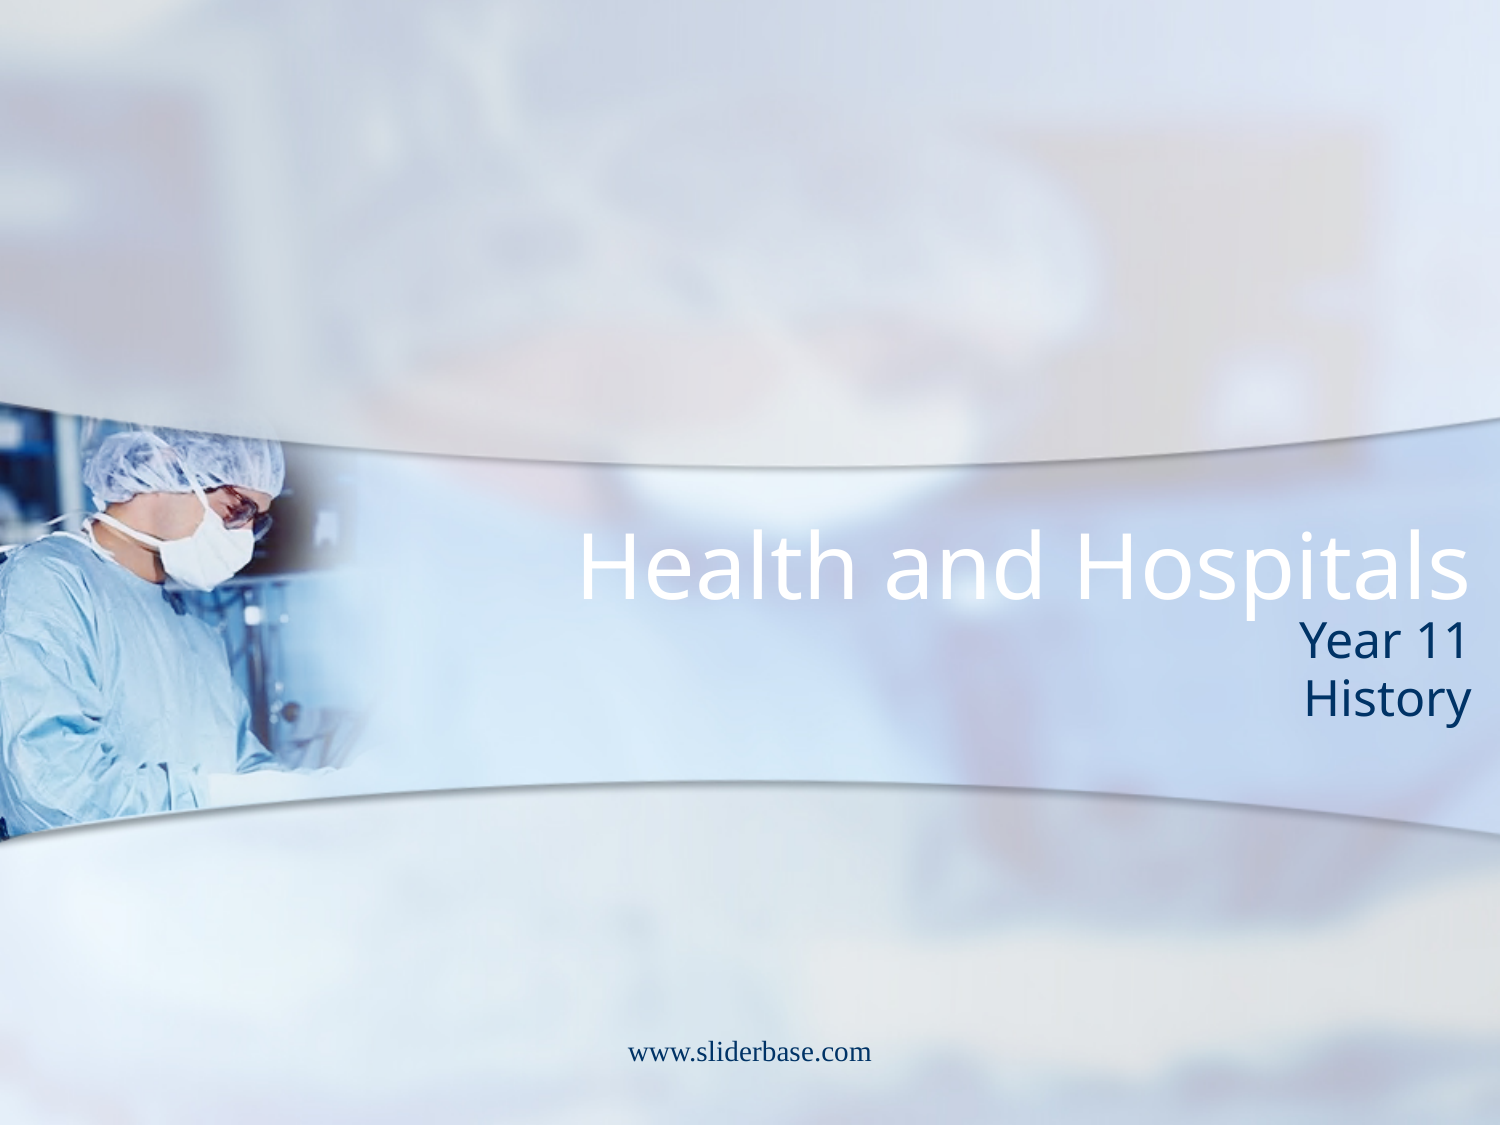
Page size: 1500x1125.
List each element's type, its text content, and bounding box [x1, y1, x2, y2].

picture [0, 0, 1500, 1125]
subtitle Year 11 History [275, 612, 1488, 736]
footer www.sliderbase.com [512, 1024, 988, 1103]
title Health and Hospitals [275, 474, 1488, 612]
